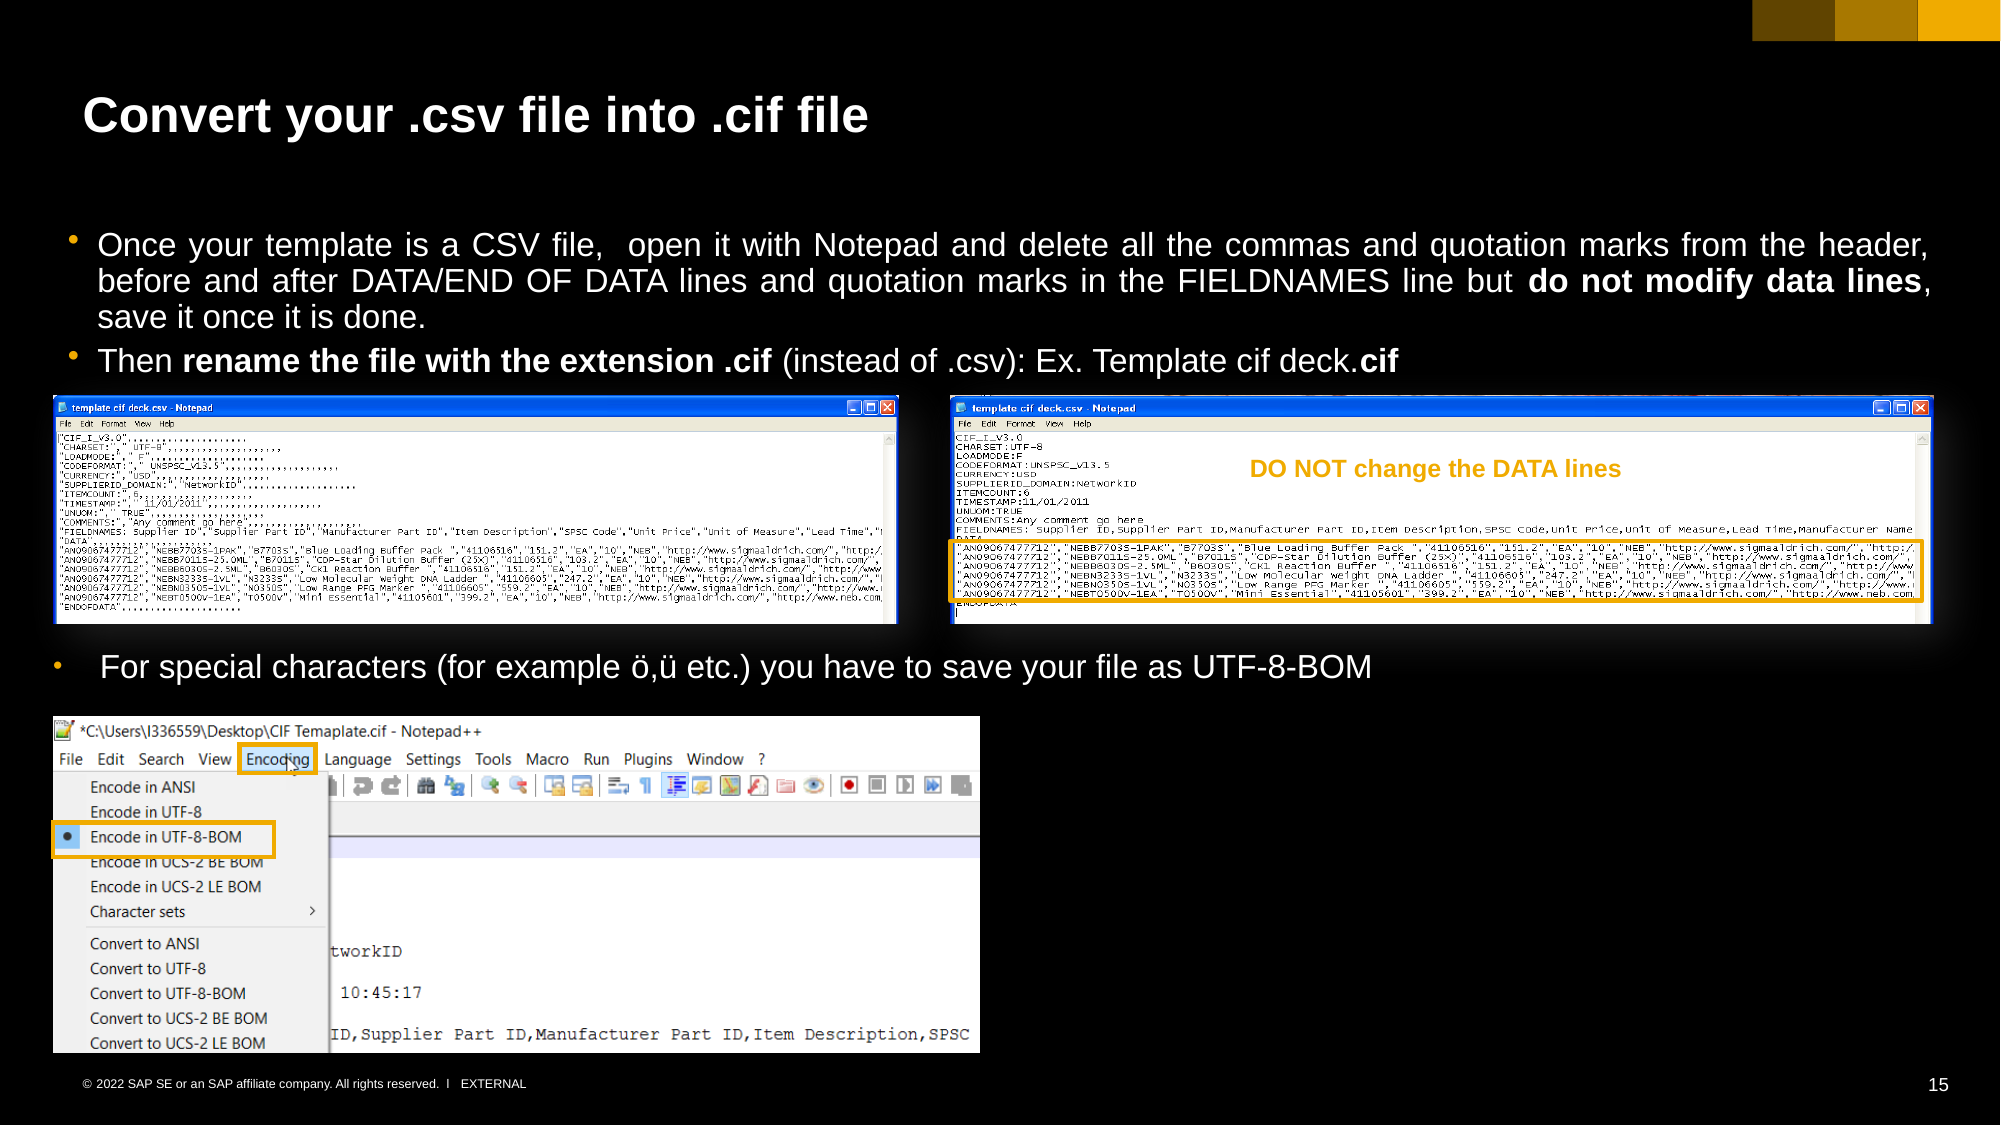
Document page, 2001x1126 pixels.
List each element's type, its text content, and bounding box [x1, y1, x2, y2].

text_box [950, 394, 1935, 624]
title Convert your .csv file into .cif file [82, 82, 1918, 144]
picture [52, 394, 899, 624]
text_box Once your template is a CSV file, open it with Notepad and delete all the commas and quotation marks from the header, before and after DATA/END OF DATA lines and quotation marks in the FIELDNAMES line but do not modify data lines, save it once it is done. Then rename the file with the extension .cif (instead of .csv): Ex. Template cif deck.cif [53, 220, 1947, 387]
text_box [52, 716, 980, 1053]
text_box For special characters (for example ö,ü etc.) you have to save your file as UTF-8-BOM [53, 645, 1427, 686]
